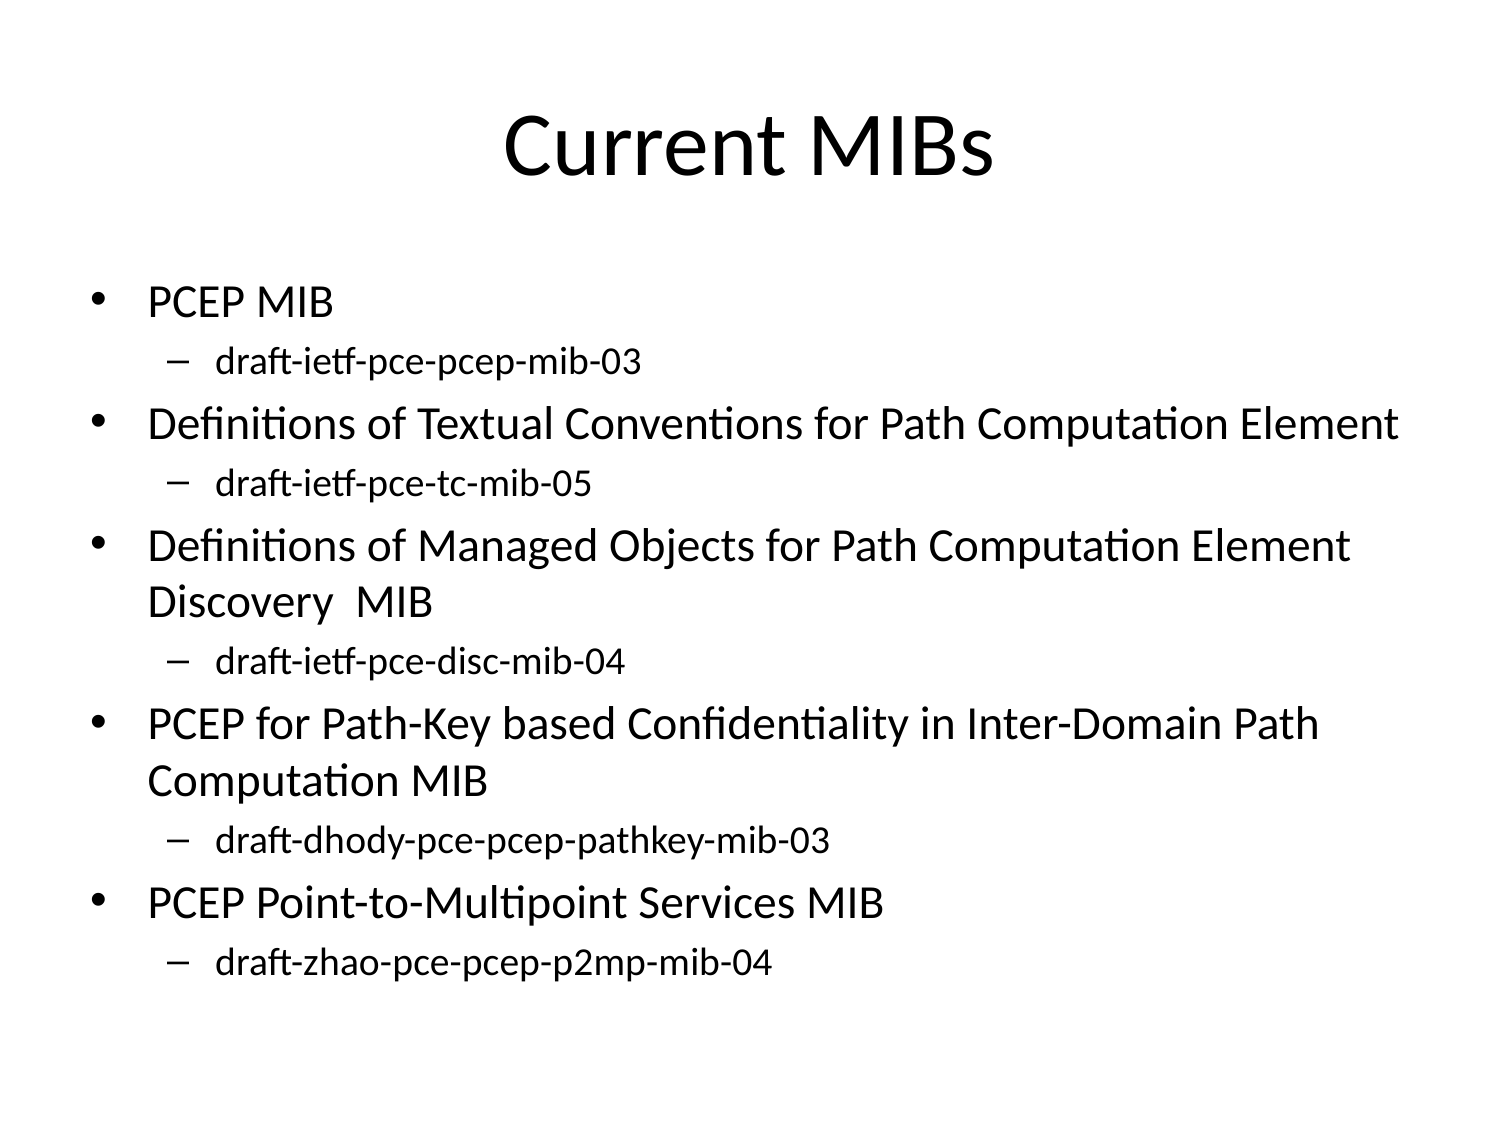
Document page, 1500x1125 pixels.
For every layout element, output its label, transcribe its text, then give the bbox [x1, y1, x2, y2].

title Current MIBs [75, 45, 1425, 233]
list PCEP MIB draft-ietf-pce-pcep-mib-03 Definitions of Textual Conventions for Path Computation Element draft-ietf-pce-tc-mib-05 Definitions of Managed Objects for Path Computation Element Discovery MIB draft-ietf-pce-disc-mib-04 PCEP for Path-Key based Confidentiality in Inter-Domain Path Computation MIB draft-dhody-pce-pcep-pathkey-mib-03 PCEP Point-to-Multipoint Services MIB draft-zhao-pce-pcep-p2mp-mib-04 [75, 262, 1425, 1005]
